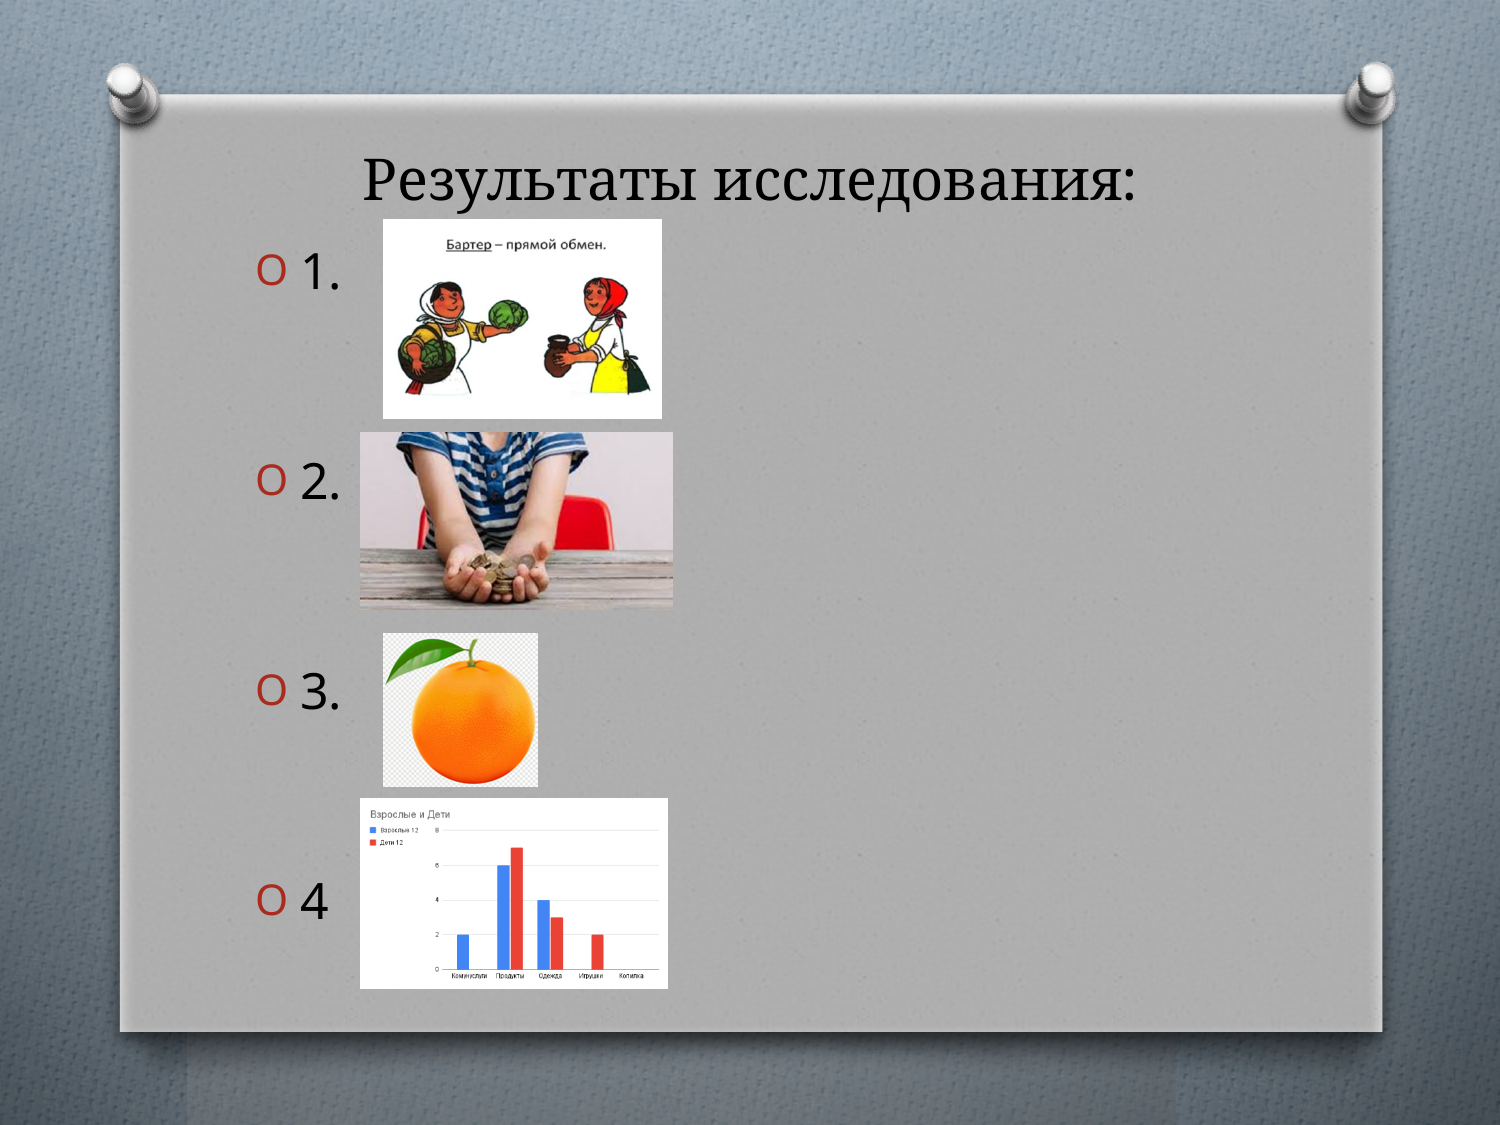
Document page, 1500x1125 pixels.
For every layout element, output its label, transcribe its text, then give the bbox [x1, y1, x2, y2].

picture [75, 29, 198, 153]
picture [359, 432, 673, 611]
picture [383, 633, 538, 787]
title Результаты исследования: [179, 134, 1323, 220]
picture [1317, 35, 1439, 156]
picture [359, 798, 668, 989]
list 1. 2. 3. 4 [240, 231, 1257, 965]
picture [383, 219, 662, 419]
